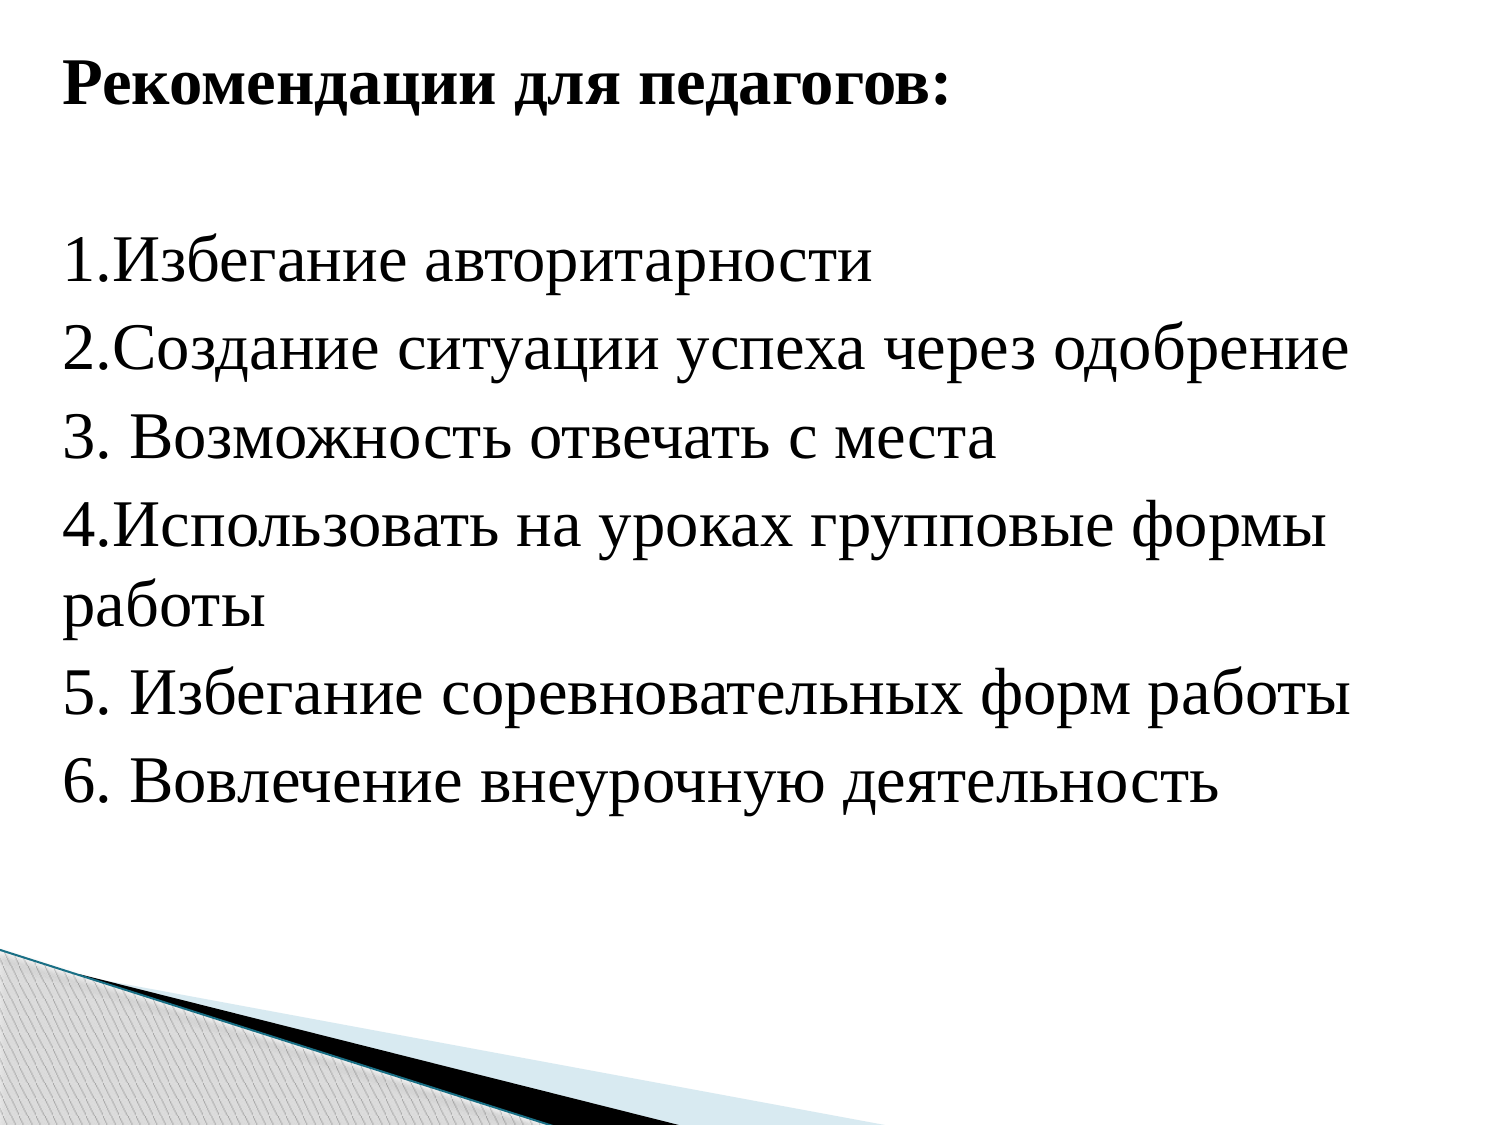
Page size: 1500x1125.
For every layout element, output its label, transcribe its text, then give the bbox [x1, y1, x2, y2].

list Рекомендации для педагогов: 1.Избегание авторитарности 2.Создание ситуации успеха через одобрение 3. Возможность отвечать с места 4.Использовать на уроках групповые формы работы 5. Избегание соревновательных форм работы 6. Вовлечение внеурочную деятельность [29, 30, 1412, 1083]
